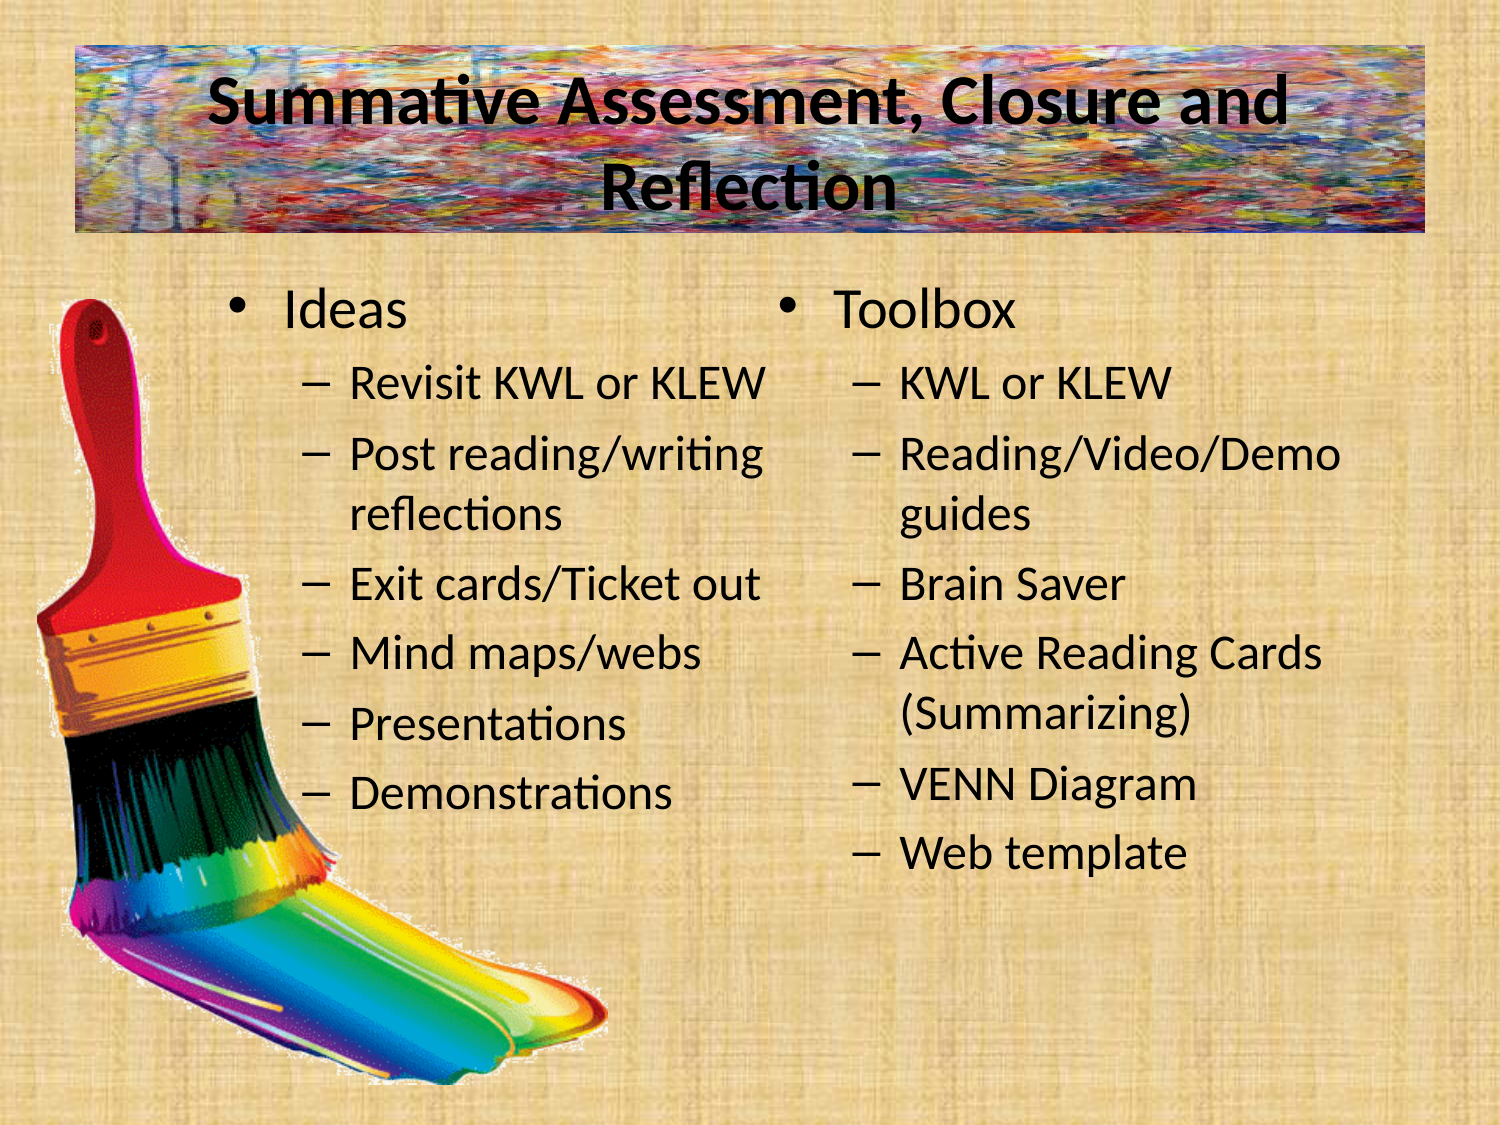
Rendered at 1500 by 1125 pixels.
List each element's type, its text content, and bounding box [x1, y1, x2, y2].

list Toolbox KWL or KLEW Reading/Video/Demo guides Brain Saver Active Reading Cards (Summarizing) VENN Diagram Web template [762, 262, 1425, 1005]
title Summative Assessment, Closure and Reflection [75, 45, 1425, 233]
picture [0, 0, 1500, 1125]
list Ideas Revisit KWL or KLEW Post reading/writing reflections Exit cards/Ticket out Mind maps/webs Presentations Demonstrations [212, 262, 762, 1005]
